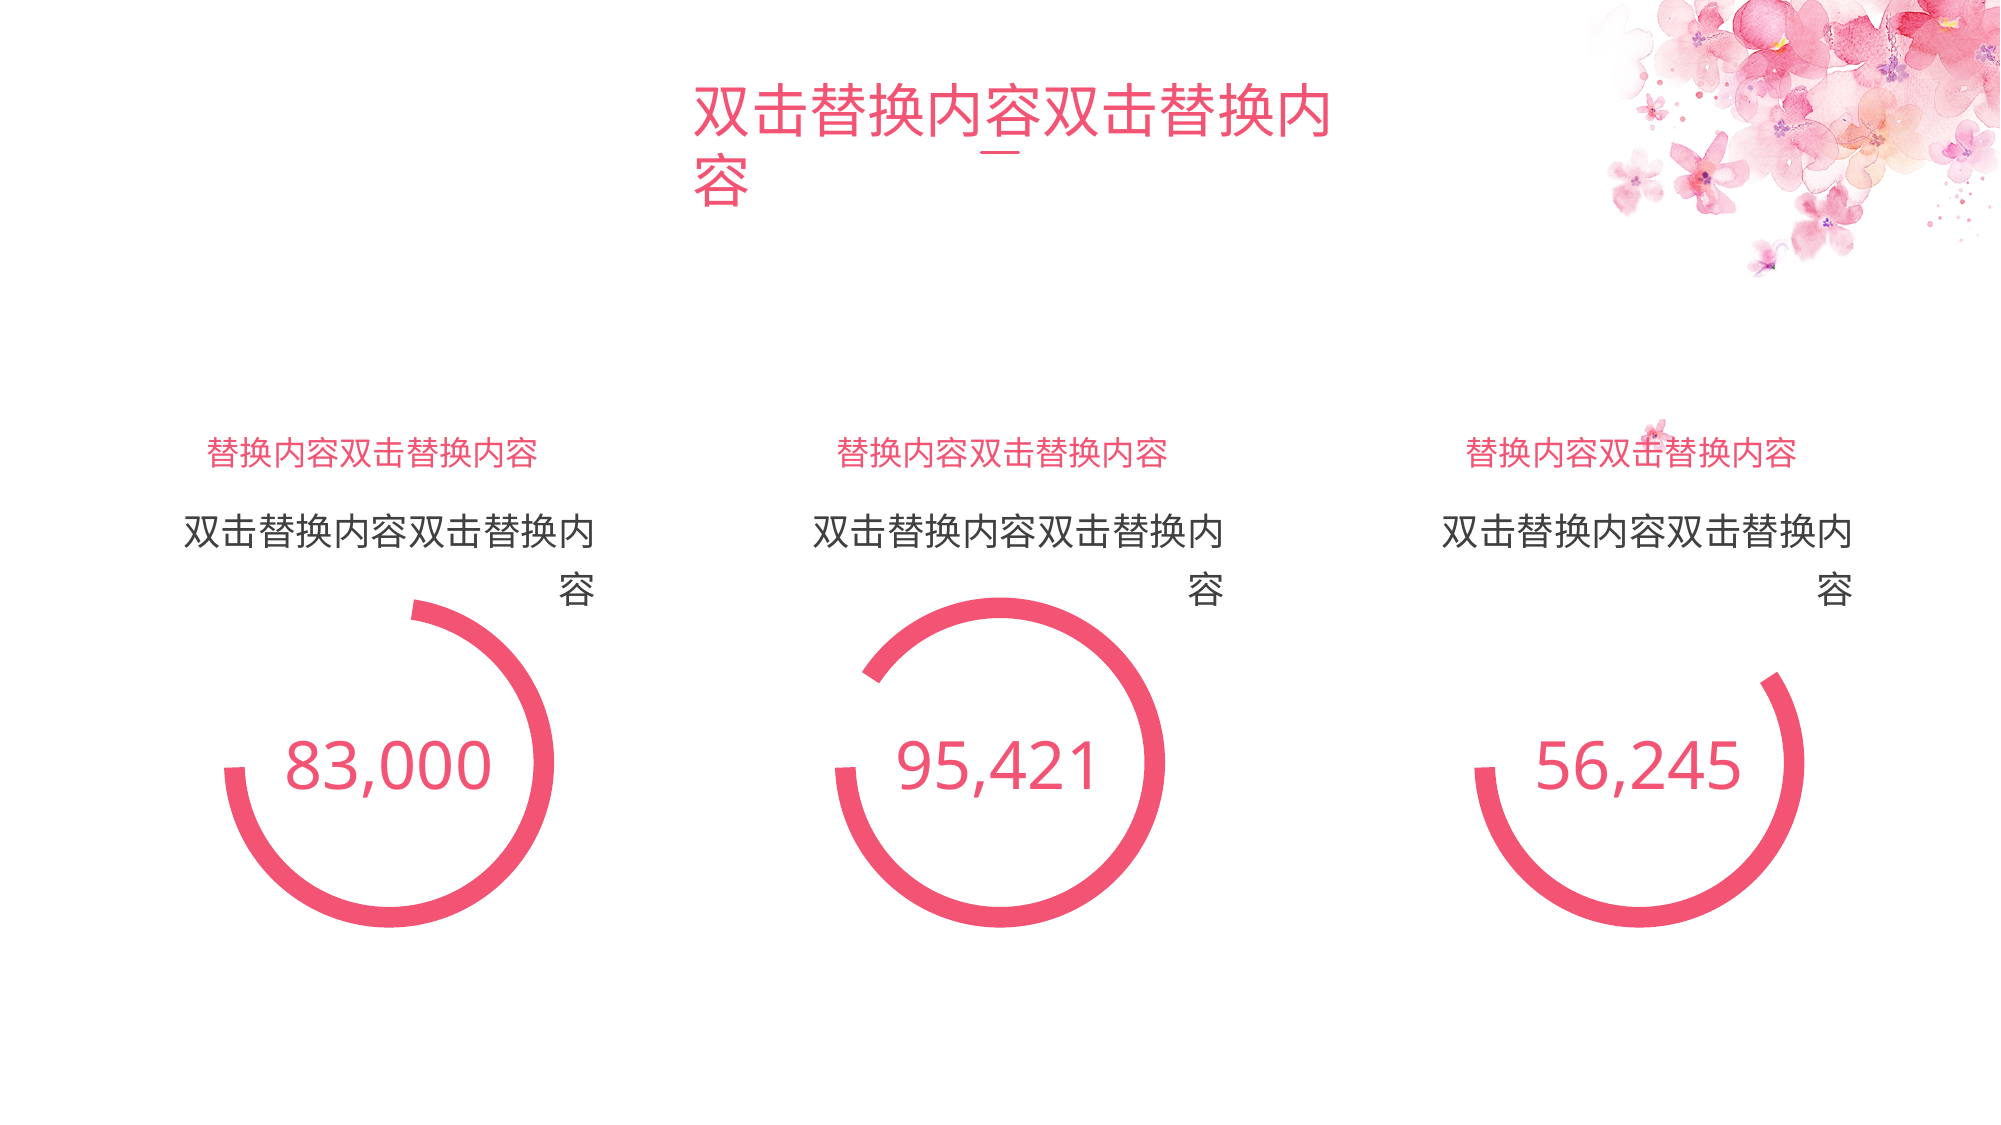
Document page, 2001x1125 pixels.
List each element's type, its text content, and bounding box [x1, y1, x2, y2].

text_box 83,000 [269, 715, 509, 810]
text_box 替换内容双击替换内容 [743, 424, 1184, 480]
text_box [833, 619, 1167, 929]
text_box 双击替换内容双击替换内容 [167, 487, 611, 619]
text_box [1473, 670, 1806, 929]
text_box 替换内容双击替换内容 [114, 424, 554, 480]
text_box 95,421 [880, 715, 1120, 810]
text_box 替换内容双击替换内容 [1372, 424, 1813, 480]
text_box [223, 619, 556, 929]
text_box 双击替换内容双击替换内容 [1426, 487, 1870, 619]
text_box 双击替换内容双击替换内容 [678, 66, 1363, 222]
text_box 56,245 [1520, 715, 1759, 810]
picture [1571, 0, 2000, 459]
text_box 双击替换内容双击替换内容 [797, 487, 1240, 619]
